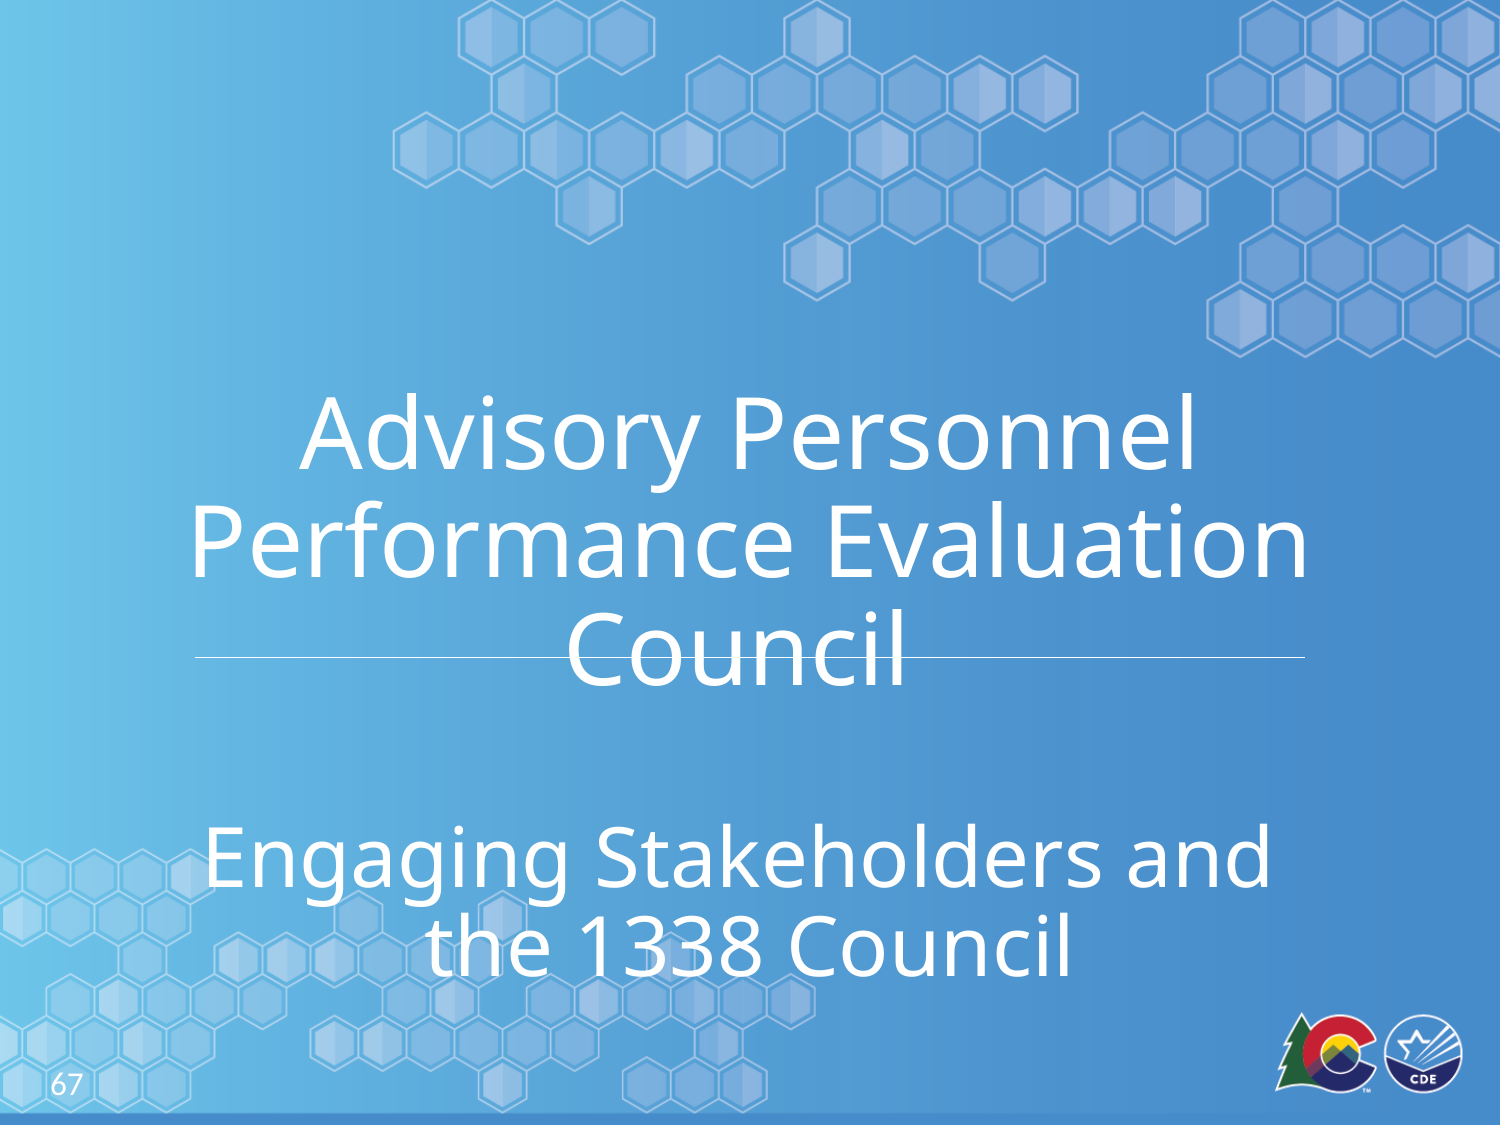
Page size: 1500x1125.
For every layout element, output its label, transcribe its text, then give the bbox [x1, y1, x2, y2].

slide_number 67 [35, 1054, 373, 1115]
title Advisory Personnel Performance Evaluation Council Engaging Stakeholders and the 1338 Council [72, 376, 1428, 940]
picture [0, 0, 1500, 1125]
